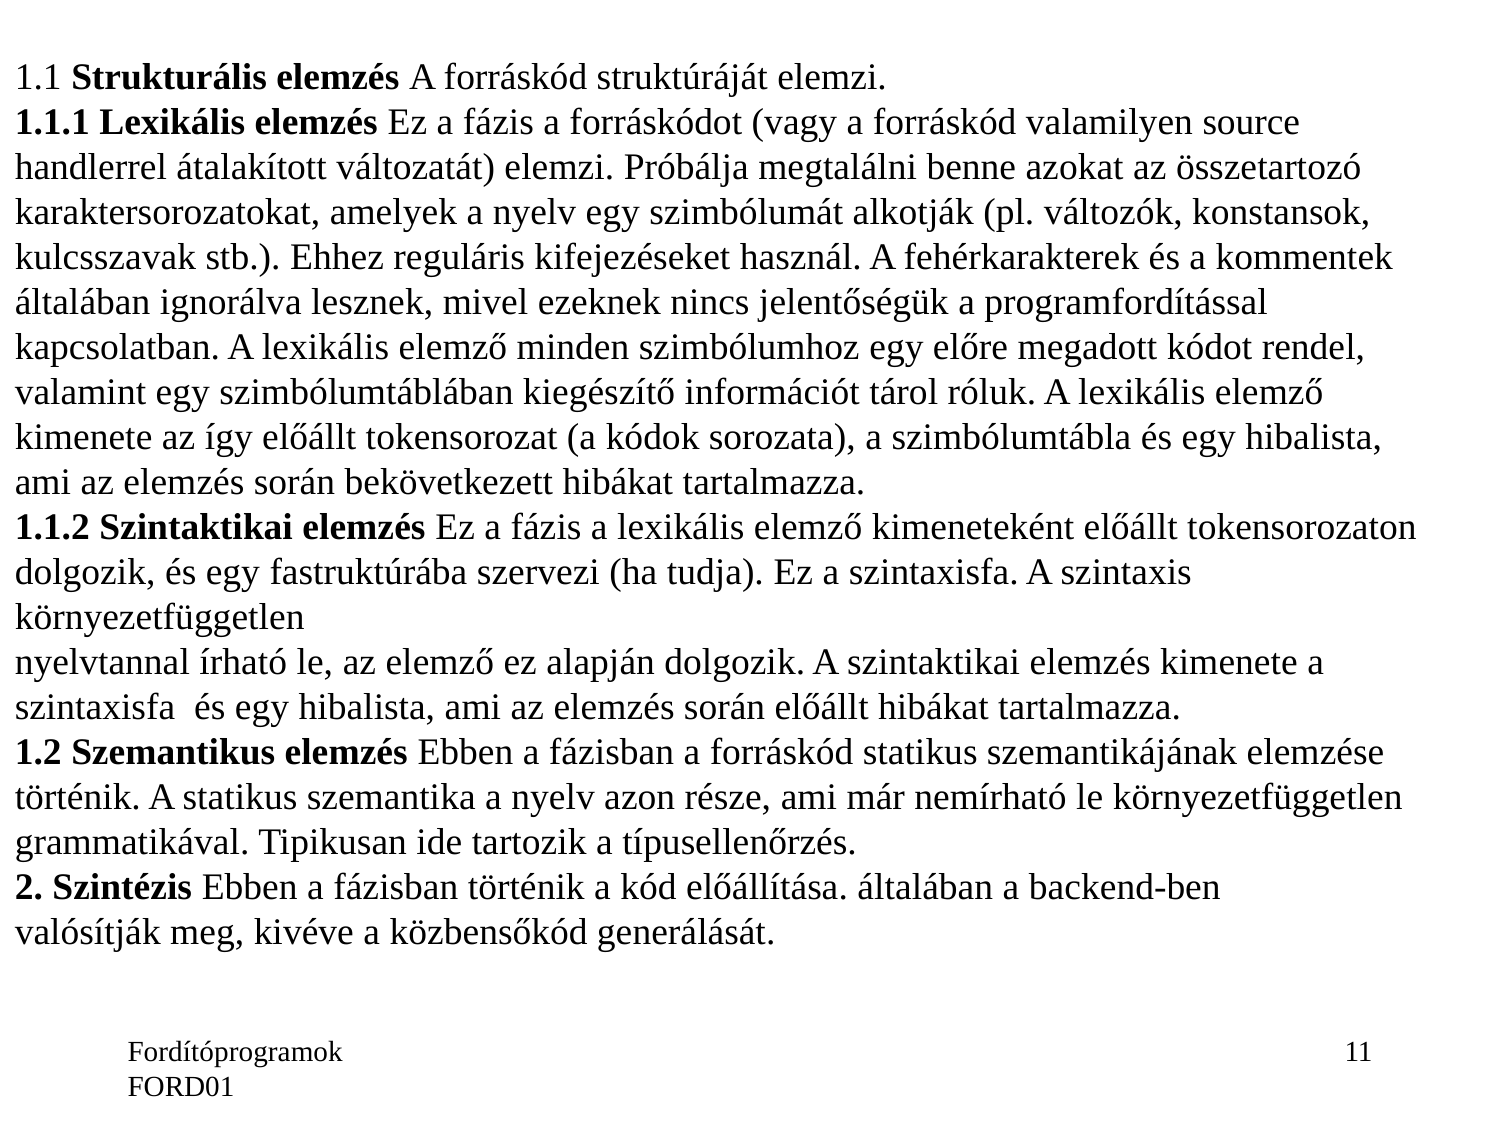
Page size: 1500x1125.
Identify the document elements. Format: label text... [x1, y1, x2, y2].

text_box 1.1 Strukturális elemzés A forráskód struktúráját elemzi. 1.1.1 Lexikális elemzés Ez a fázis a forráskódot (vagy a forráskód valamilyen source handlerrel átalakított változatát) elemzi. Próbálja megtalálni benne azokat az összetartozó karaktersorozatokat, amelyek a nyelv egy szimbólumát alkotják (pl. változók, konstansok, kulcsszavak stb.). Ehhez reguláris kifejezéseket használ. A fehérkarakterek és a kommentek általában ignorálva lesznek, mivel ezeknek nincs jelentőségük a programfordítással kapcsolatban. A lexikális elemző minden szimbólumhoz egy előre megadott kódot rendel, valamint egy szimbólumtáblában kiegészítő információt tárol róluk. A lexikális elemző kimenete az így előállt tokensorozat (a kódok sorozata), a szimbólumtábla és egy hibalista, ami az elemzés során bekövetkezett hibákat tartalmazza. 1.1.2 Szintaktikai elemzés Ez a fázis a lexikális elemző kimeneteként előállt tokensorozaton dolgozik, és egy fastruktúrába szervezi (ha tudja). Ez a szintaxisfa. A szintaxis környezetfüggetlen nyelvtannal írható le, az elemző ez alapján dolgozik. A szintaktikai elemzés kimenete a szintaxisfa és egy hibalista, ami az elemzés során előállt hibákat tartalmazza. 1.2 Szemantikus elemzés Ebben a fázisban a forráskód statikus szemantikájának elemzése történik. A statikus szemantika a nyelv azon része, ami már nemírható le környezetfüggetlen grammatikával. Tipikusan ide tartozik a típusellenőrzés. 2. Szintézis Ebben a fázisban történik a kód előállítása. általában a backend-ben valósítják meg, kivéve a közbensőkód generálását. [0, 0, 1500, 1005]
slide_number Fordítóprogramok FORD01 [112, 1025, 425, 1100]
slide_number 11 [1074, 1025, 1388, 1100]
